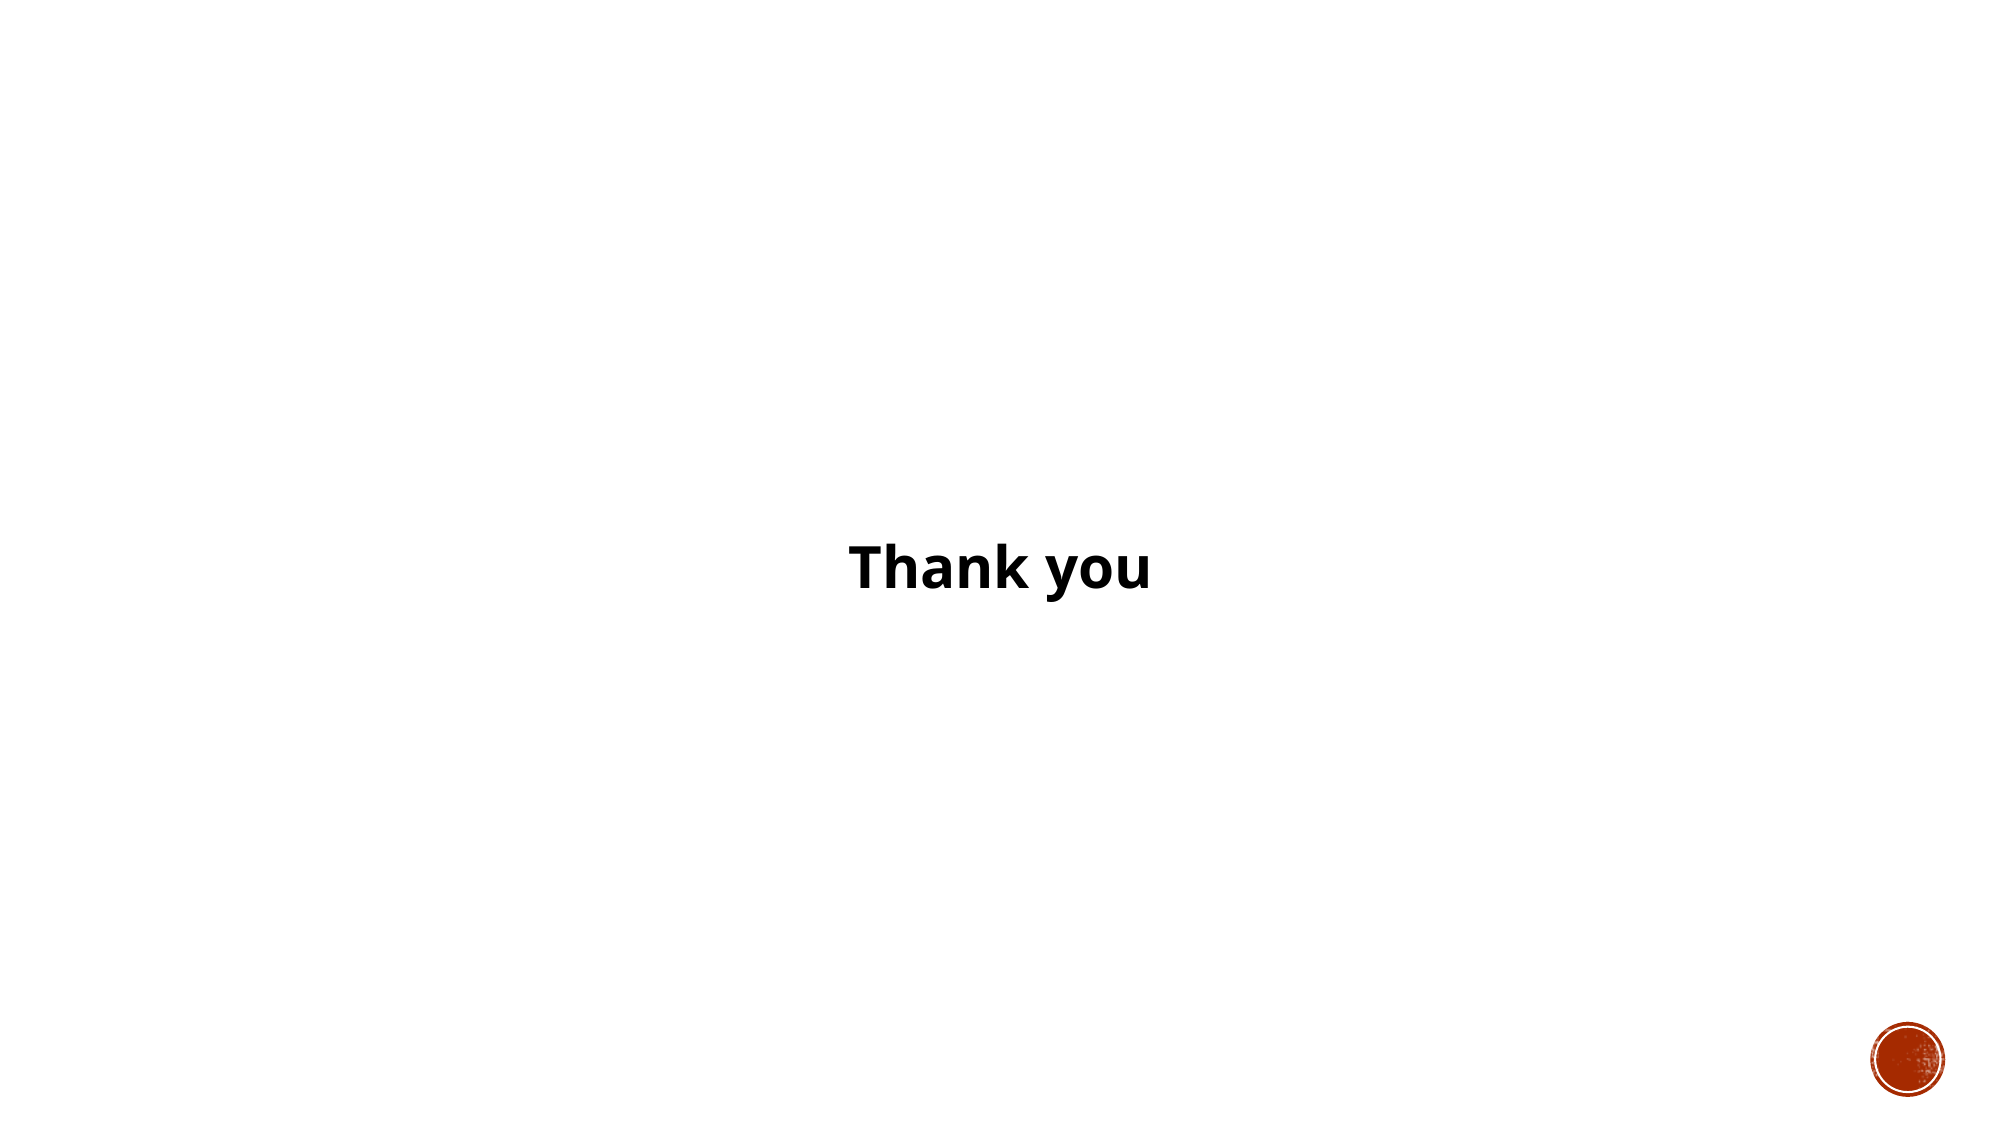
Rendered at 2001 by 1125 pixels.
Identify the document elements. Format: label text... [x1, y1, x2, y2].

list Thank you [175, 348, 1826, 1013]
